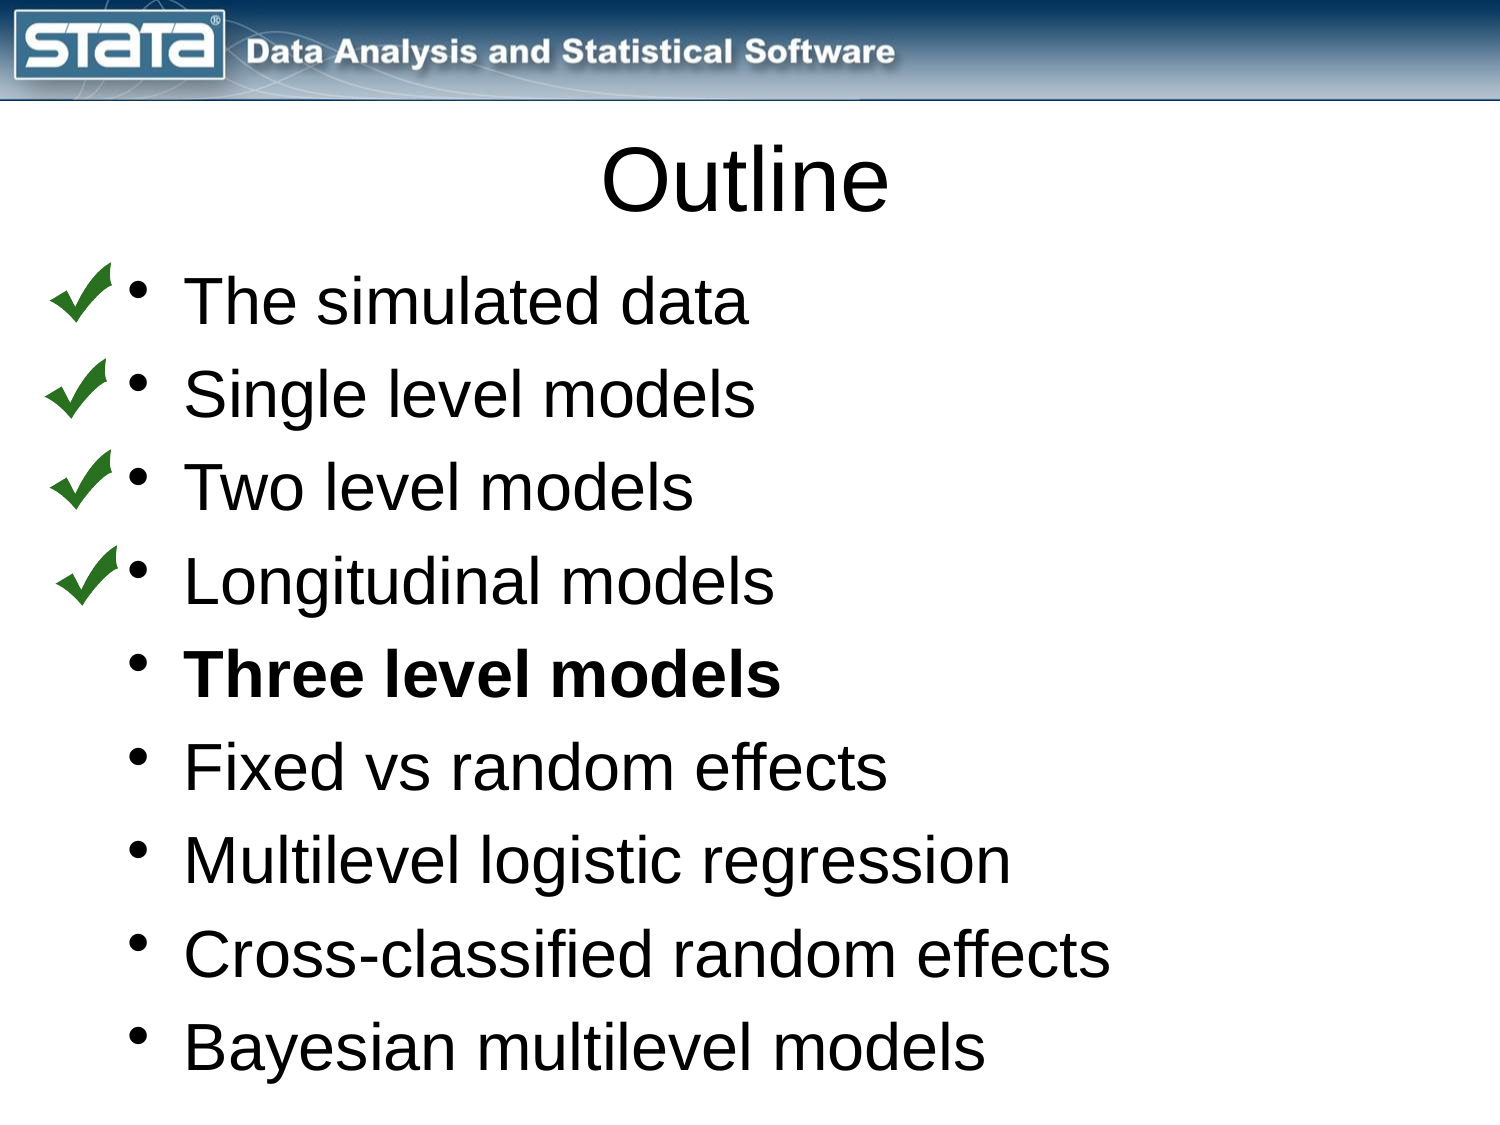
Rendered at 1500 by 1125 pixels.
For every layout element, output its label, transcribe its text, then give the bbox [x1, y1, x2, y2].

picture [44, 358, 109, 419]
list The simulated data Single level models Two level models Longitudinal models Three level models Fixed vs random effects Multilevel logistic regression Cross-classified random effects Bayesian multilevel models [112, 249, 1456, 1008]
title Outline [70, 109, 1421, 250]
picture [48, 449, 113, 510]
picture [55, 545, 119, 606]
picture [49, 262, 114, 323]
picture [0, 0, 1500, 102]
